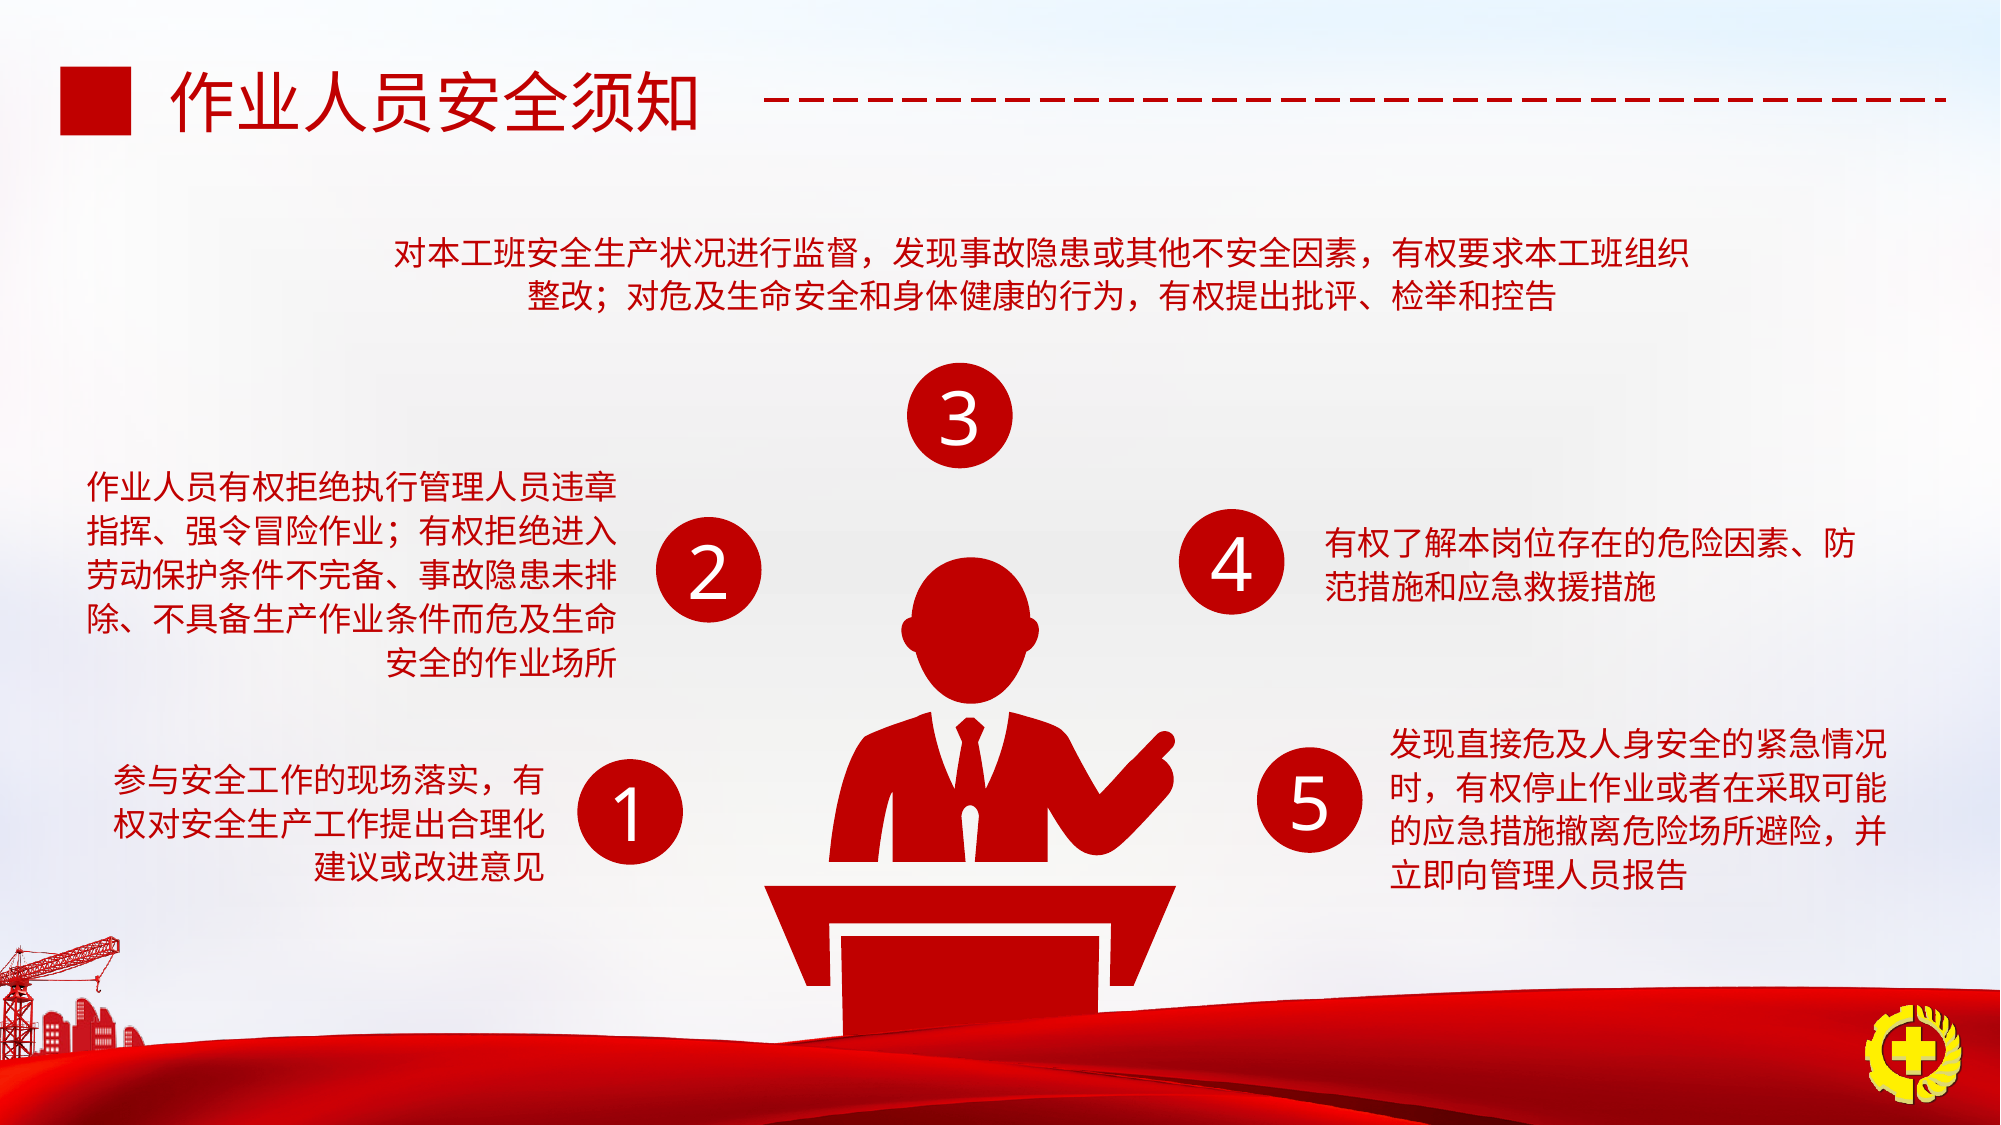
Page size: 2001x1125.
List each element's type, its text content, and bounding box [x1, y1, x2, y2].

picture [0, 890, 2001, 1125]
text_box [371, 71, 853, 220]
text_box [901, 557, 1039, 704]
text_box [72, 747, 683, 897]
text_box [59, 66, 132, 136]
text_box [764, 885, 1177, 934]
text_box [63, 454, 762, 693]
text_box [1178, 509, 1878, 615]
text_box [371, 220, 1713, 469]
text_box 作业人员安全须知 [154, 53, 731, 148]
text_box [1256, 711, 1910, 905]
text_box [828, 711, 1175, 862]
